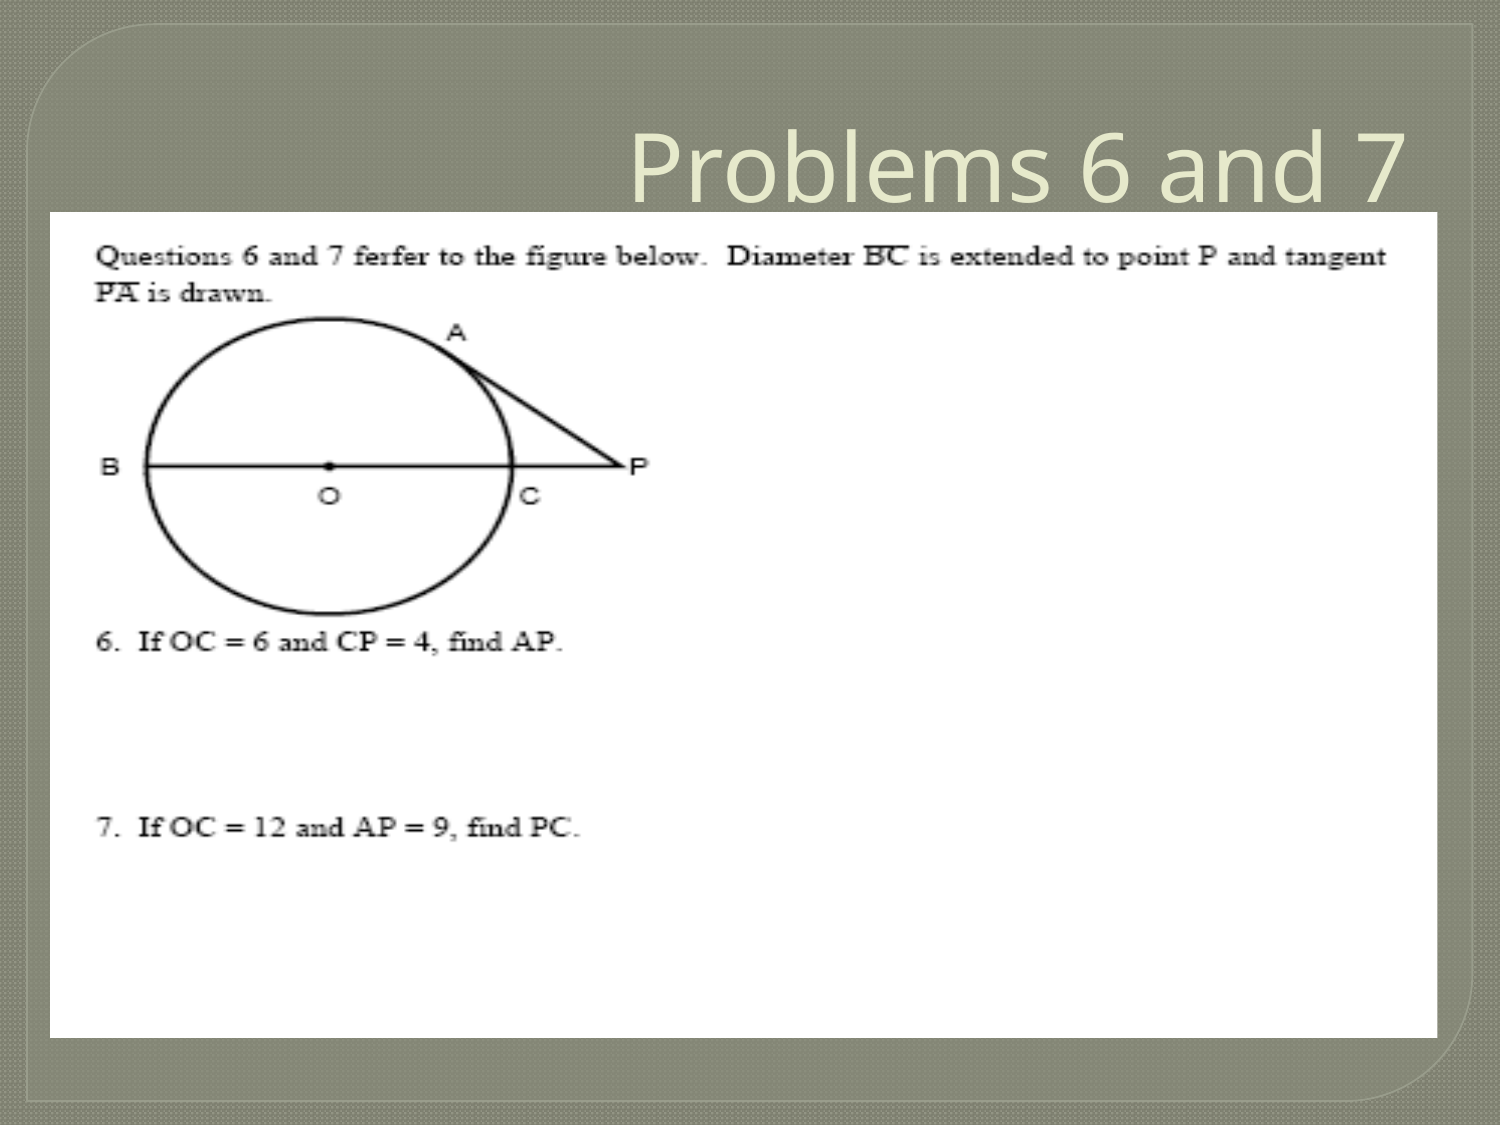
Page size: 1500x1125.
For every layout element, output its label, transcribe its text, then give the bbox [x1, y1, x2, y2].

title Problems 6 and 7 [75, 41, 1425, 211]
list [49, 212, 1438, 1038]
